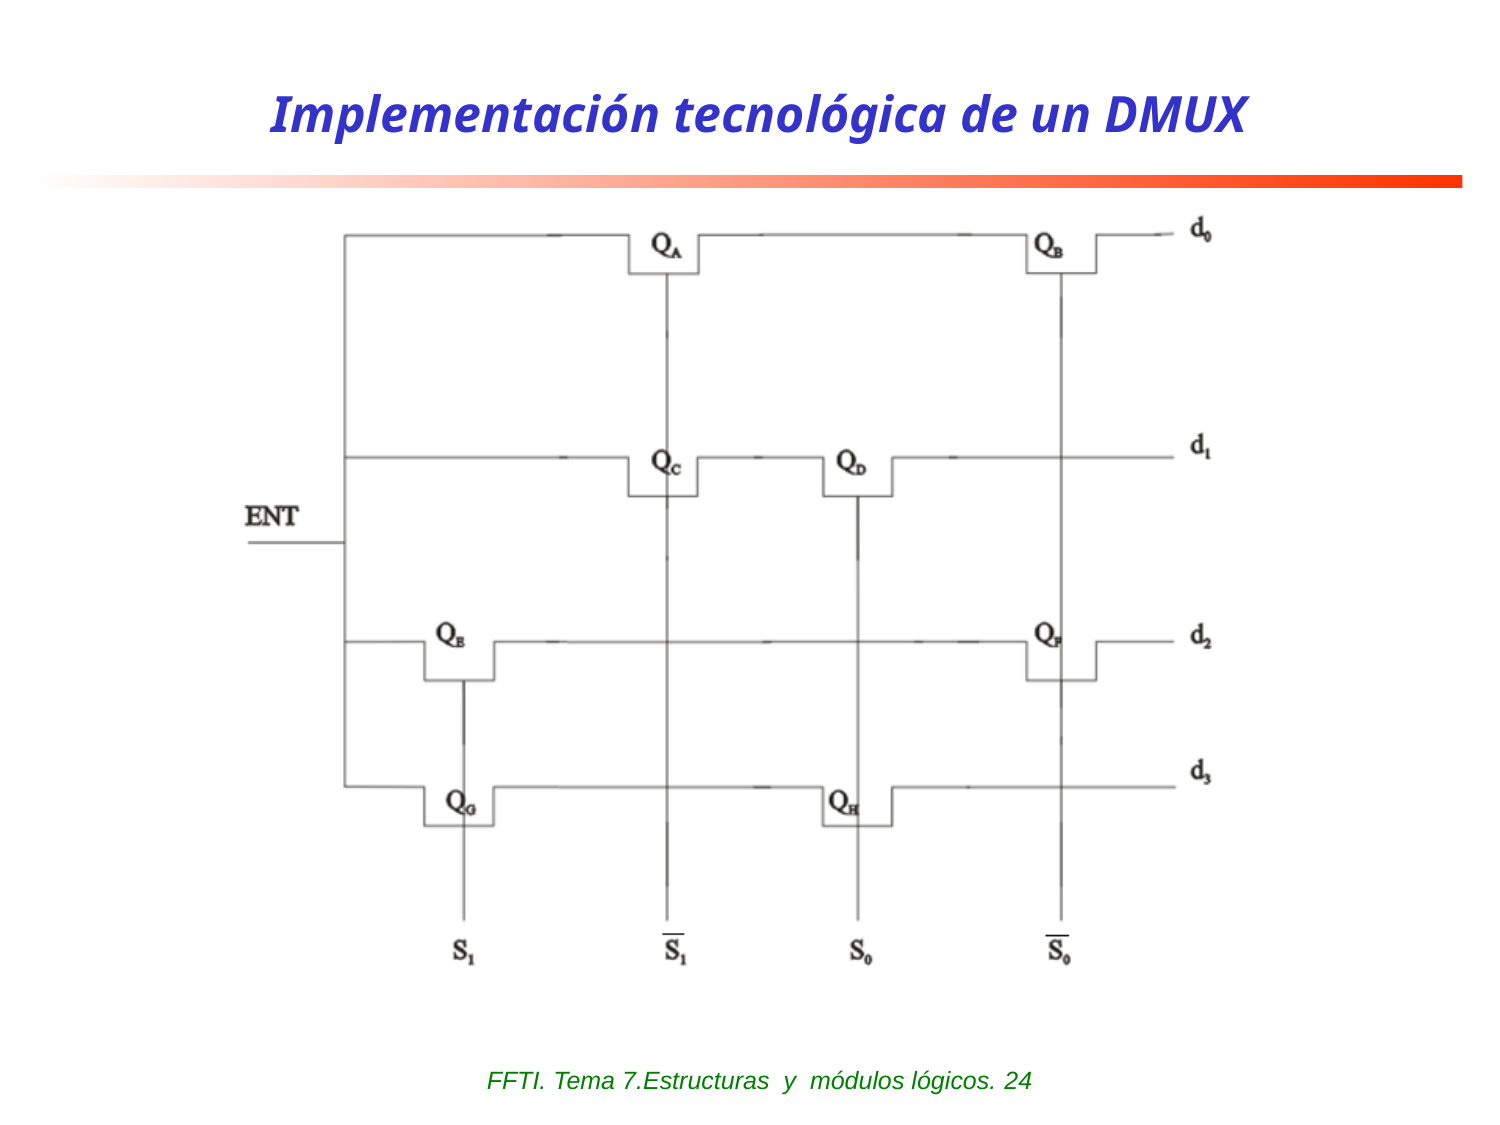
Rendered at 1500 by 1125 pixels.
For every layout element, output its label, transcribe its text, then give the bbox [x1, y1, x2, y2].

picture [242, 209, 1258, 983]
title Implementación tecnológica de un DMUX [68, 49, 1451, 176]
footer FFTI. Tema 7.Estructuras y módulos lógicos. 24 [68, 1056, 1451, 1103]
